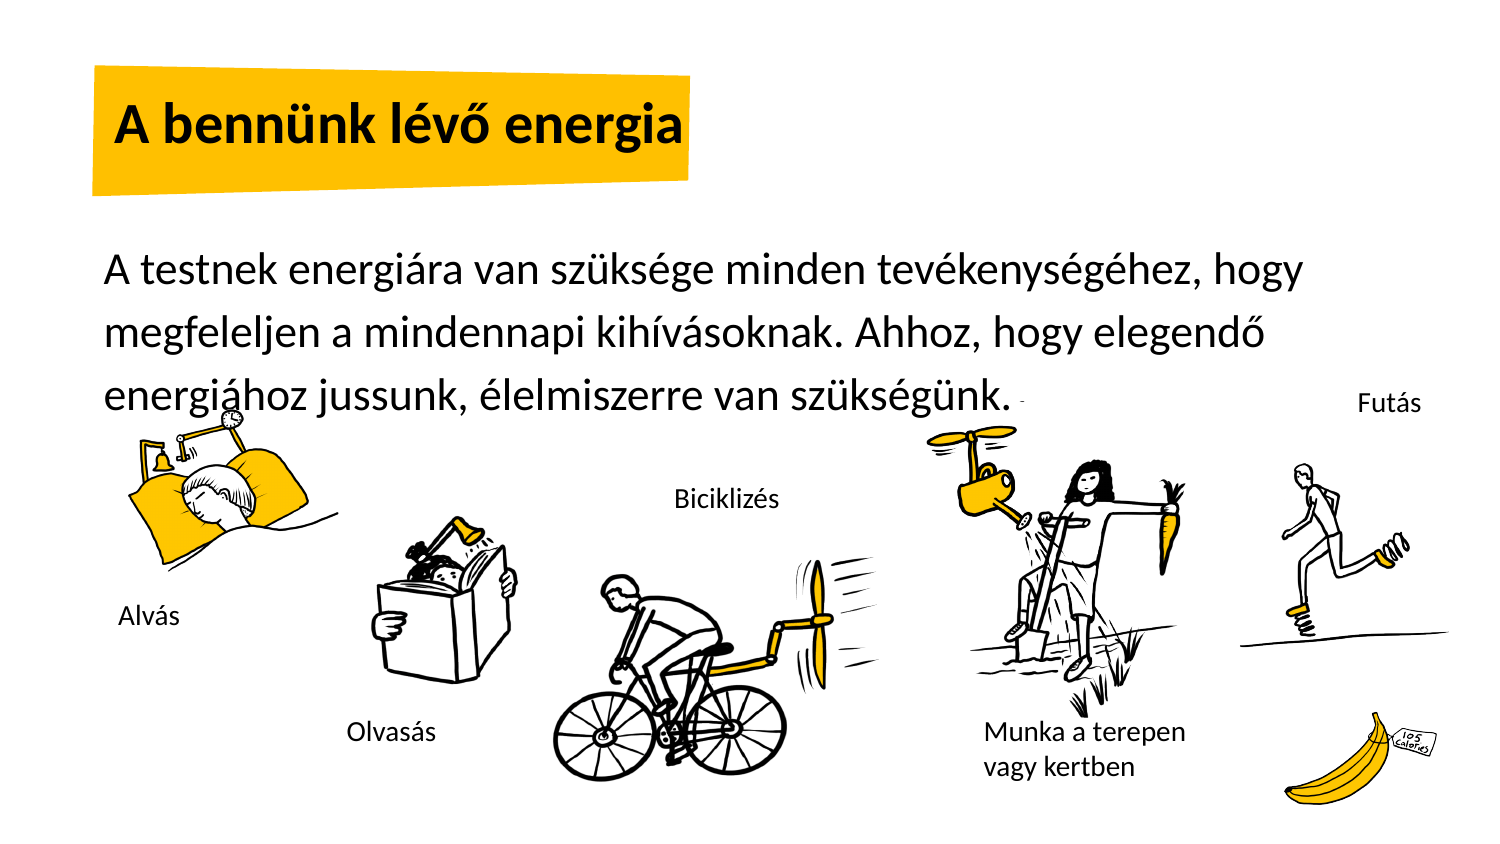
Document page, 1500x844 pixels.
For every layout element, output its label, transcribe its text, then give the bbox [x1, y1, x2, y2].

list A testnek energiára van szüksége minden tevékenységéhez, hogy megfeleljen a mindennapi kihívásoknak. Ahhoz, hogy elegendő energiához jussunk, élelmiszerre van szükségünk. [92, 224, 1428, 366]
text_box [102, 401, 341, 703]
picture [1247, 701, 1465, 824]
text_box [92, 65, 103, 197]
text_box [907, 401, 1249, 819]
title A bennünk lévő energia [103, 41, 760, 208]
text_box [534, 464, 898, 795]
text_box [1231, 371, 1449, 682]
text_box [331, 439, 554, 819]
